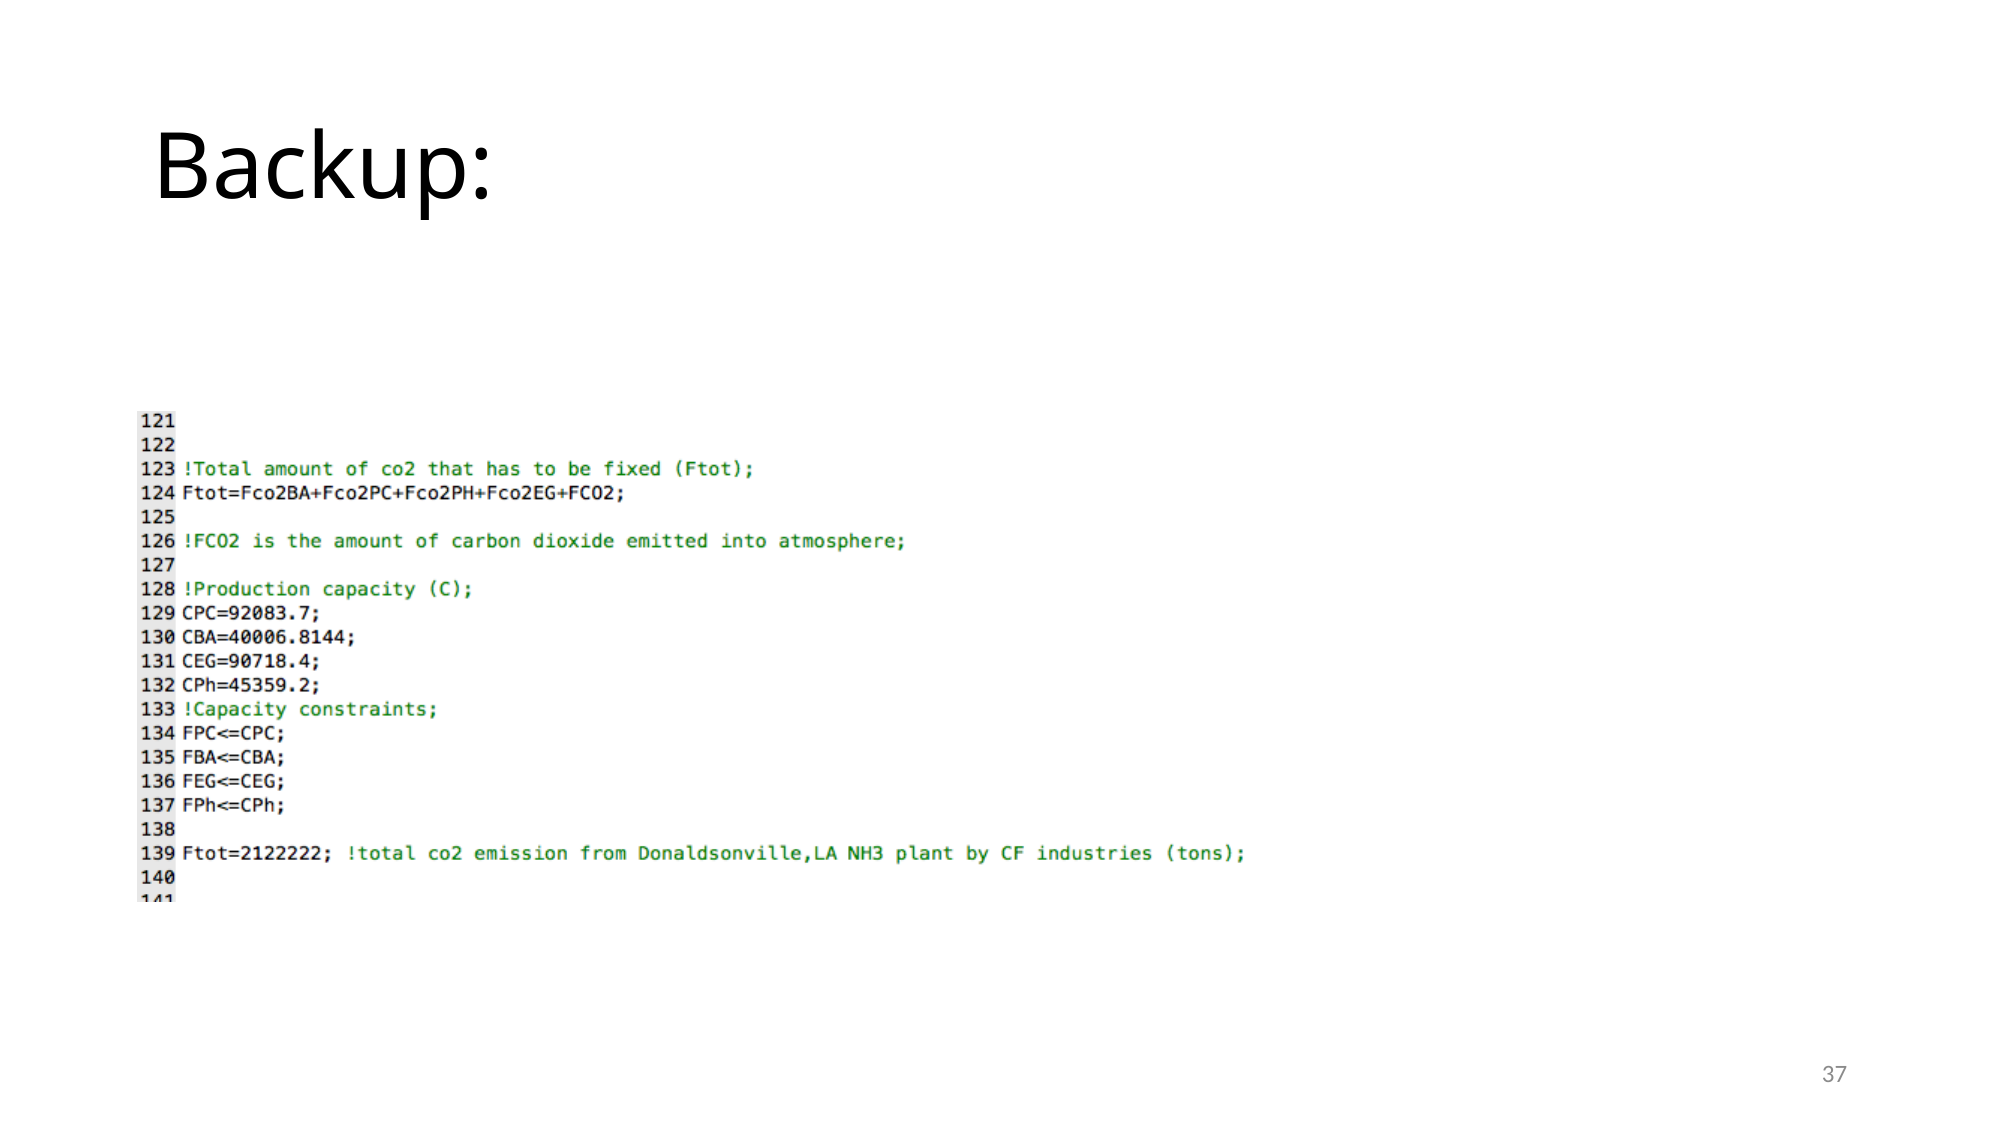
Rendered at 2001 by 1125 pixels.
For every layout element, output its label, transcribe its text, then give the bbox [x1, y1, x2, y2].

title Backup: [137, 59, 1863, 278]
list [137, 411, 1863, 902]
slide_number 37 [1412, 1042, 1863, 1103]
